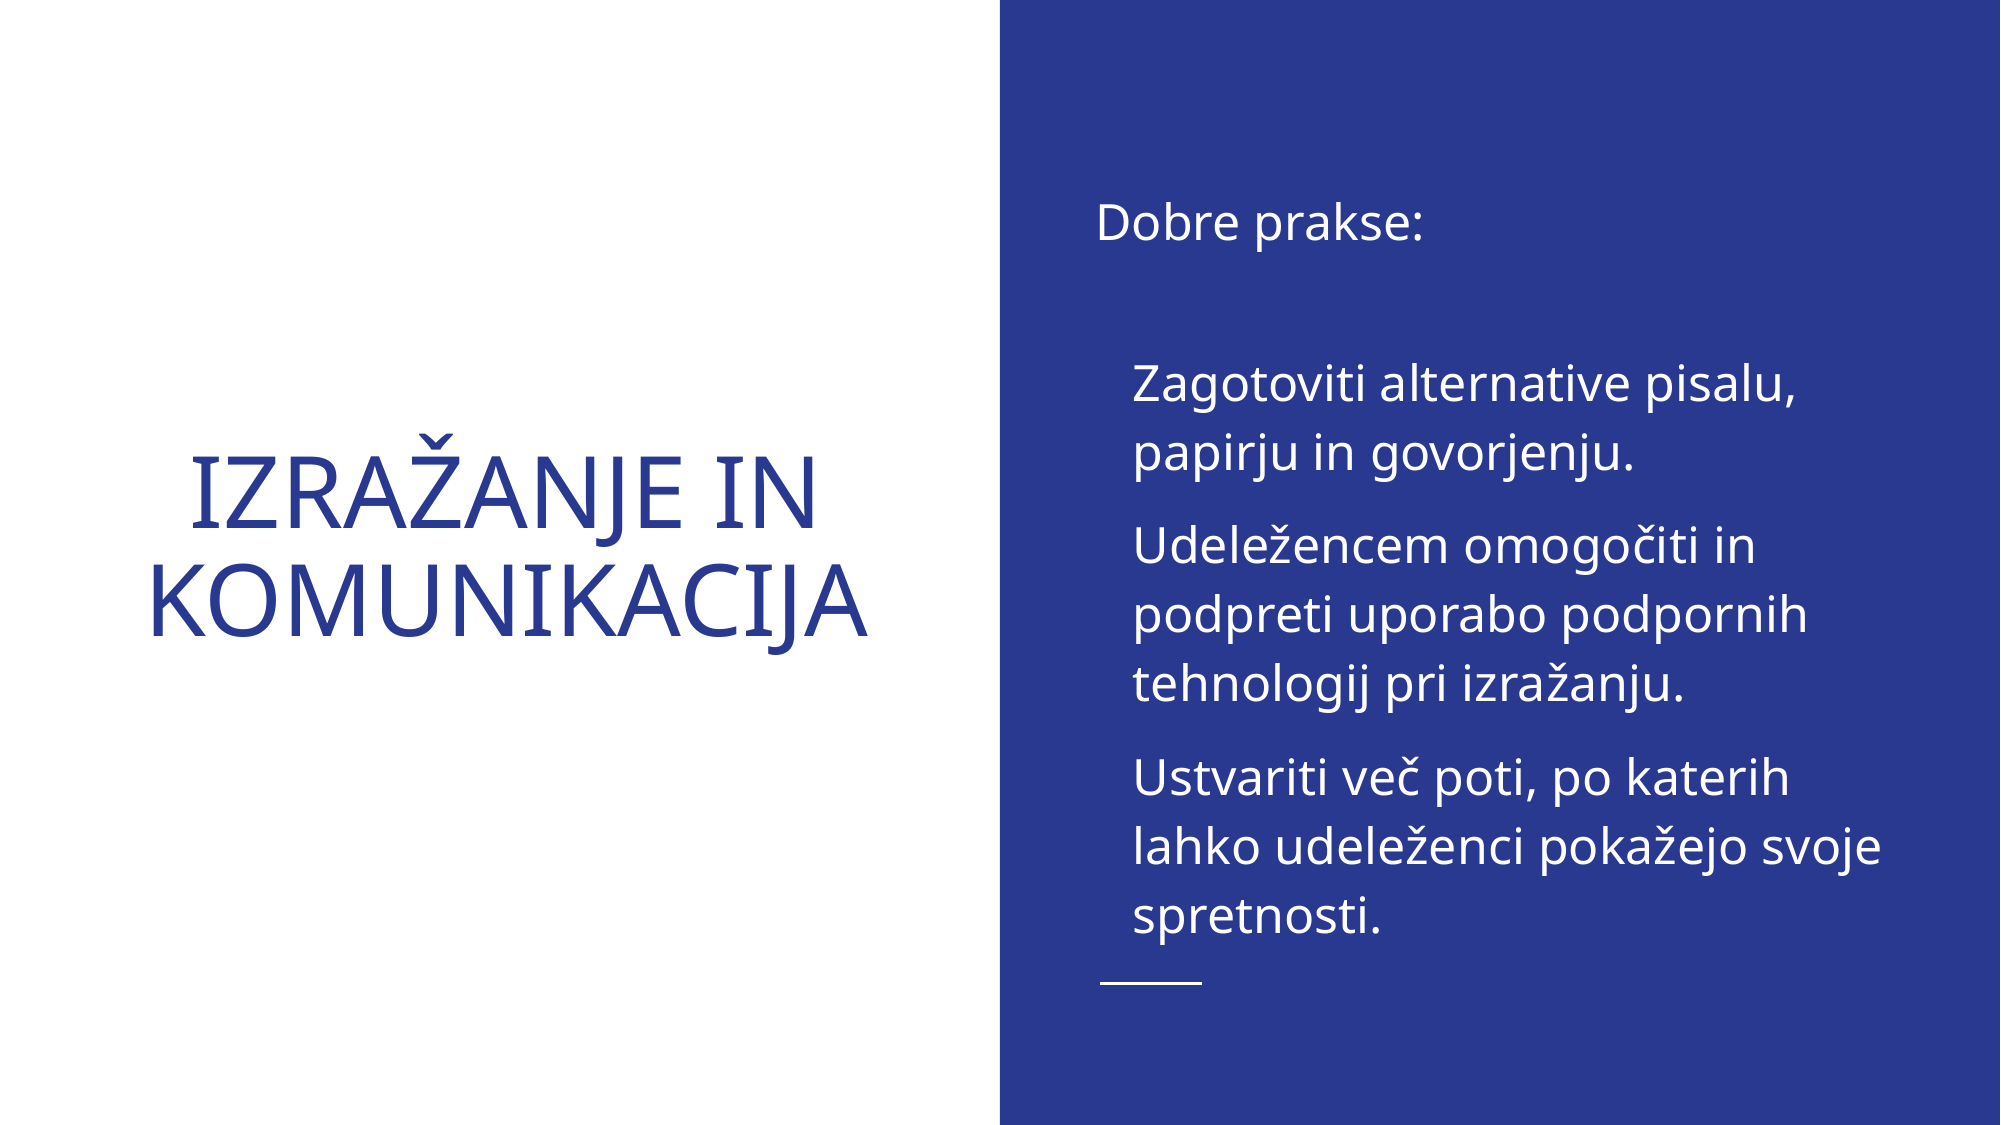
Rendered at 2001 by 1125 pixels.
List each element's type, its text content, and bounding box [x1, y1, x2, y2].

title IZRAŽANJE IN KOMUNIKACIJA [64, 323, 950, 666]
list Dobre prakse: Zagotoviti alternative pisalu, papirju in govorjenju. Udeležencem omogočiti in podpreti uporabo podpornih tehnologij pri izražanju. Ustvariti več poti, po katerih lahko udeleženci pokažejo svoje spretnosti. [1080, 158, 1920, 967]
